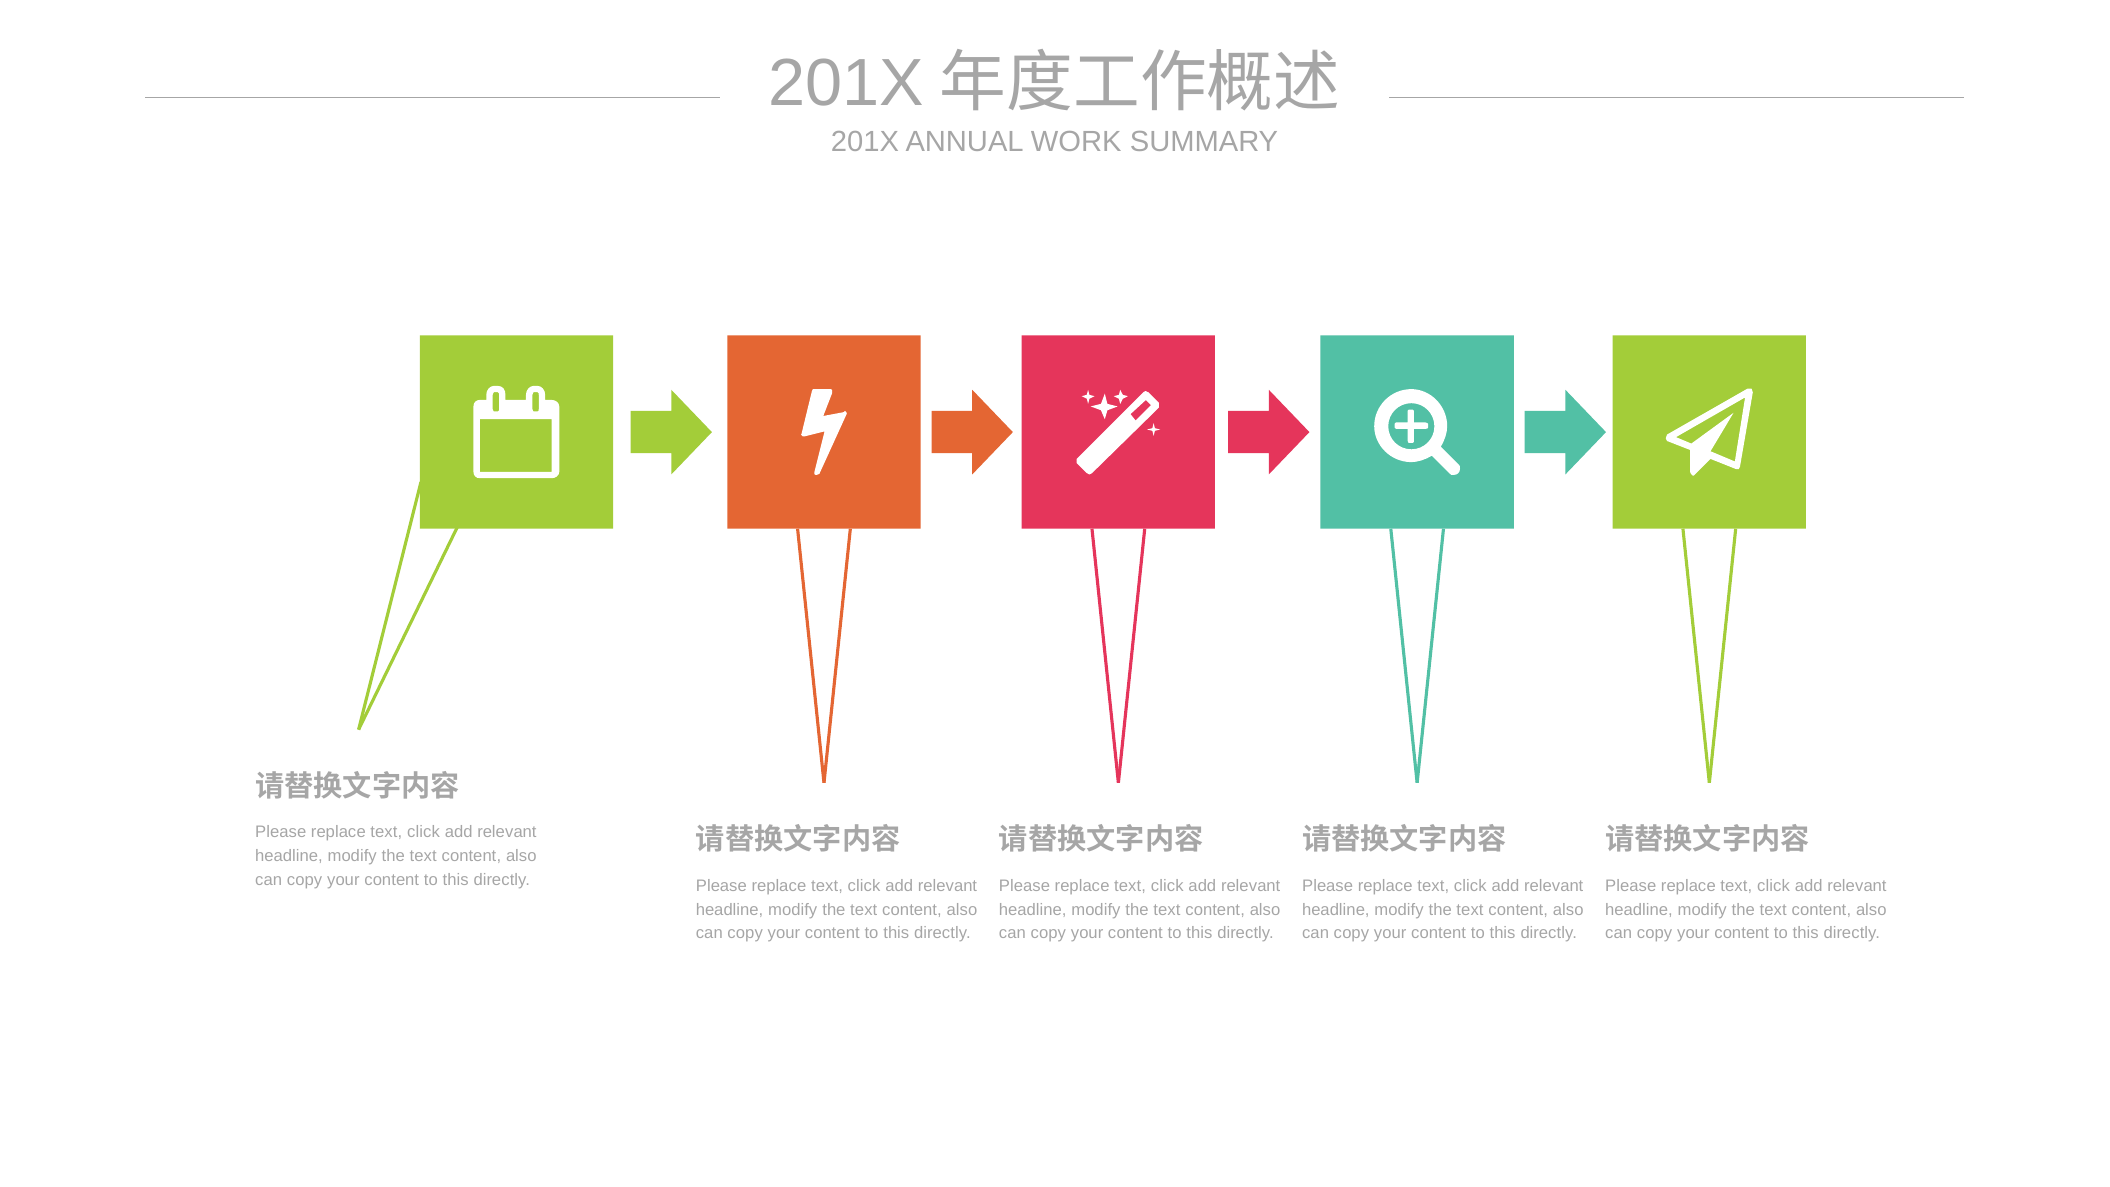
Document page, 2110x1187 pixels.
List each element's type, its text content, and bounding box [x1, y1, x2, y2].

text_box 请替换文字内容 [998, 806, 1218, 862]
text_box 201X ANNUAL WORK SUMMARY [824, 122, 1285, 158]
text_box 请替换文字内容 [1302, 806, 1521, 862]
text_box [1390, 529, 1444, 783]
text_box [930, 387, 1015, 478]
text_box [375, 483, 429, 738]
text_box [797, 529, 851, 783]
text_box [1227, 387, 1311, 478]
text_box 请替换文字内容 [695, 806, 915, 862]
text_box Please replace text, click add relevant headline, modify the text content, also can copy your content to this directly. [255, 817, 544, 890]
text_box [1092, 529, 1145, 783]
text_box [1612, 335, 1806, 529]
text_box 请替换文字内容 [255, 753, 474, 809]
text_box Please replace text, click add relevant headline, modify the text content, also can copy your content to this directly. [998, 870, 1287, 943]
text_box 201X年度工作概述 [730, 38, 1379, 96]
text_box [419, 335, 614, 529]
text_box 请替换文字内容 [1605, 806, 1824, 862]
text_box 201X年度工作概述 [730, 98, 1379, 119]
text_box Please replace text, click add relevant headline, modify the text content, also can copy your content to this directly. [695, 870, 984, 943]
text_box Please replace text, click add relevant headline, modify the text content, also can copy your content to this directly. [1605, 870, 1894, 943]
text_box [727, 335, 921, 529]
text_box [1021, 335, 1215, 529]
text_box [629, 387, 714, 478]
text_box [1682, 529, 1736, 783]
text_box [1320, 335, 1514, 529]
text_box [1523, 387, 1608, 478]
text_box Please replace text, click add relevant headline, modify the text content, also can copy your content to this directly. [1302, 870, 1590, 943]
